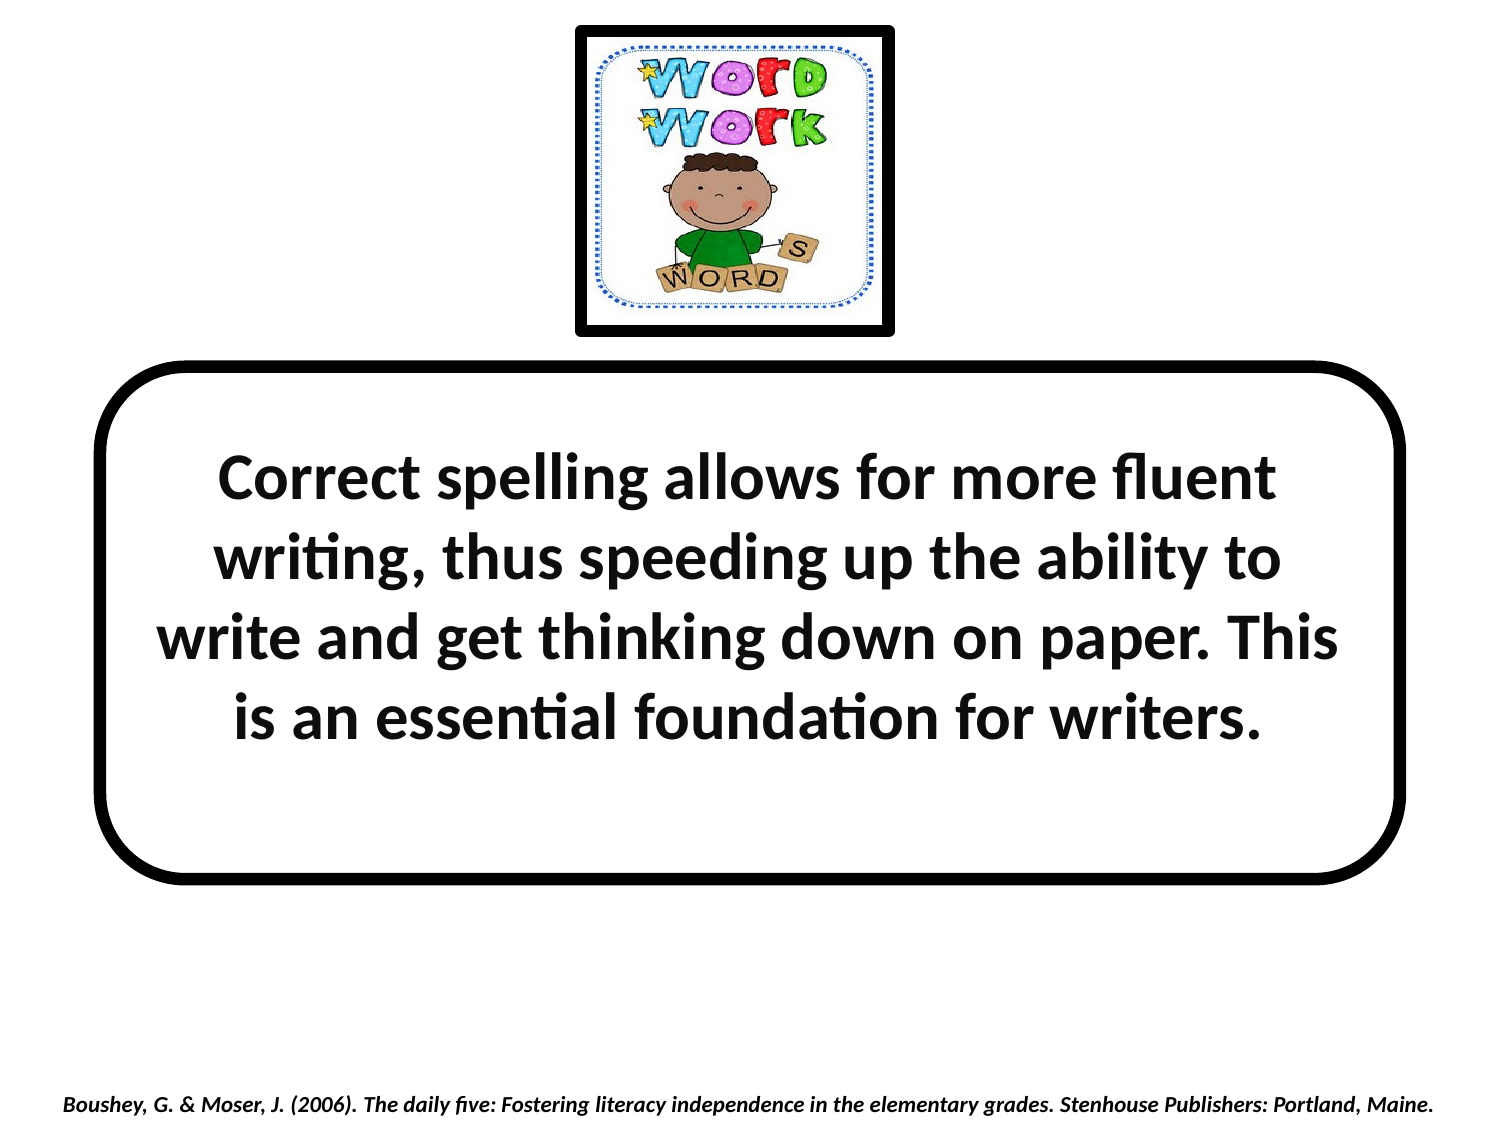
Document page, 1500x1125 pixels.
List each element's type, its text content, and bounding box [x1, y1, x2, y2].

text_box Boushey, G. & Moser, J. (2006). The daily five: Fostering literacy independence in the elementary grades. Stenhouse Publishers: Portland, Maine. [0, 1082, 1500, 1125]
picture [587, 37, 883, 326]
text_box [97, 364, 1403, 882]
text_box Correct spelling allows for more fluent writing, thus speeding up the ability to write and get thinking down on paper. This is an essential foundation for writers. [125, 425, 1373, 761]
